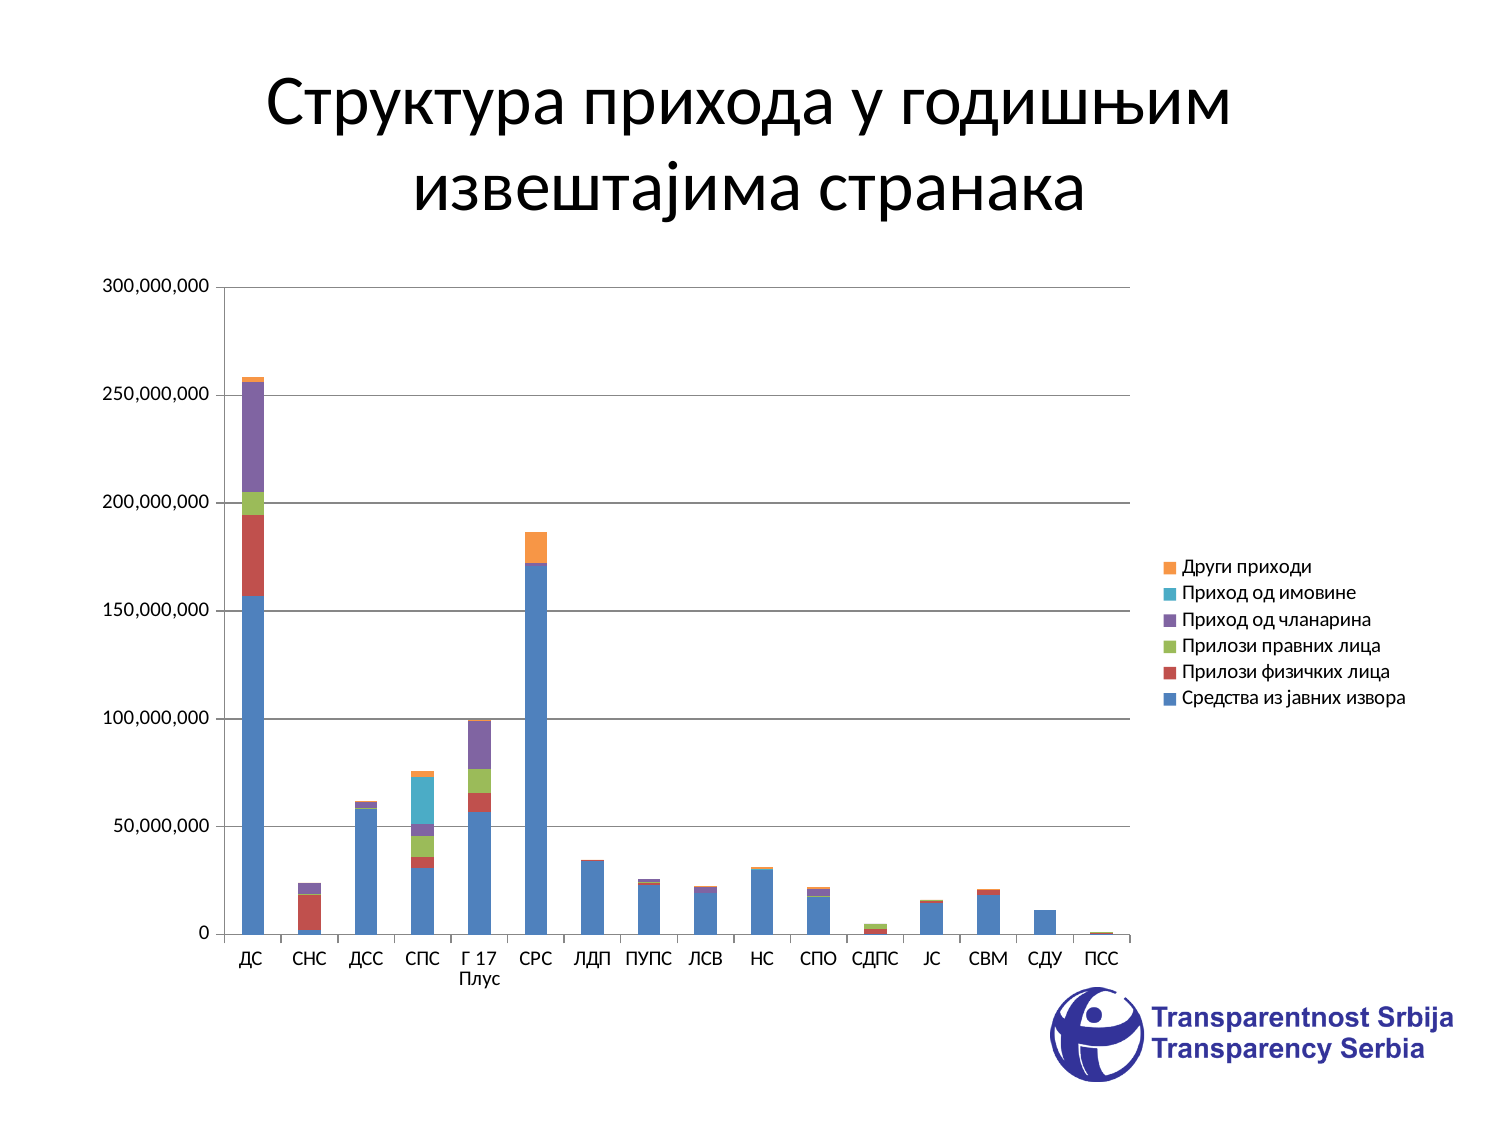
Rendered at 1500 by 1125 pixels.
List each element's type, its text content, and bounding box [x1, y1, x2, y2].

picture [1050, 987, 1453, 1082]
chart [74, 262, 1426, 1006]
title Структура прихода у годишњим извештајима странака [75, 45, 1425, 233]
